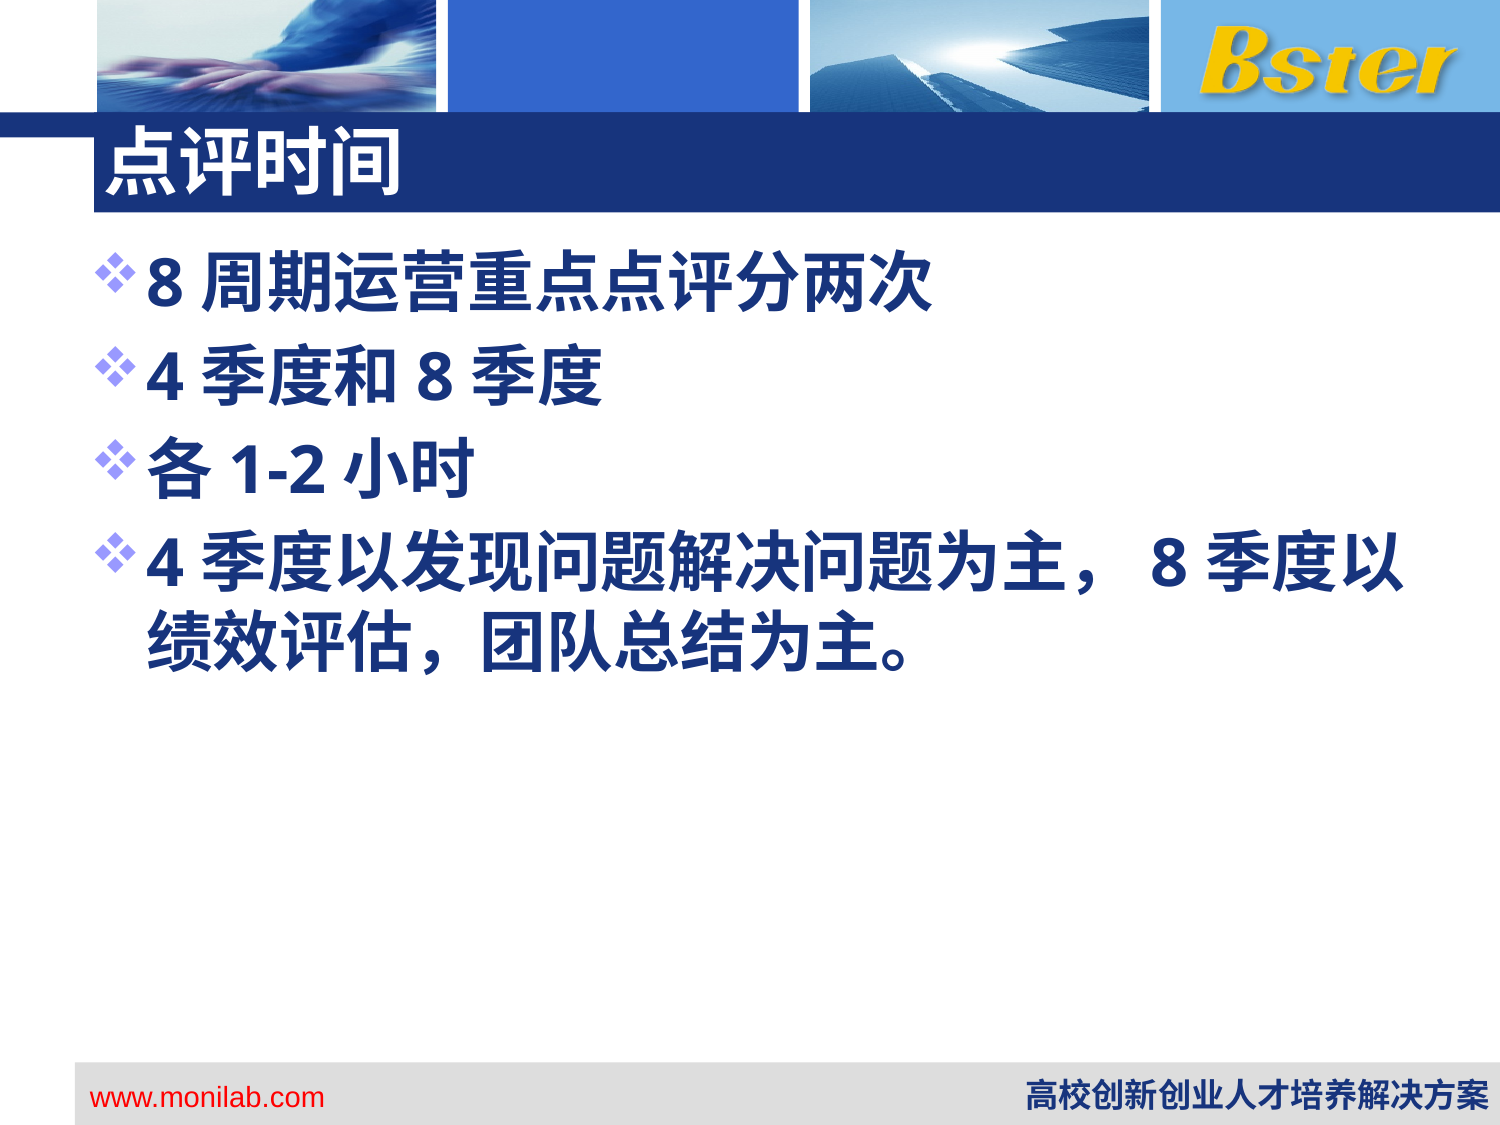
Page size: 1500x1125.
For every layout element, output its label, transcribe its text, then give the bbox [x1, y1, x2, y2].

list 8周期运营重点点评分两次 4季度和8季度 各1-2小时 4季度以发现问题解决问题为主，8季度以绩效评估，团队总结为主。 [74, 232, 1454, 1034]
picture [97, 0, 437, 112]
picture [1199, 26, 1458, 94]
title 点评时间 [88, 113, 1369, 206]
picture [810, 0, 1150, 112]
